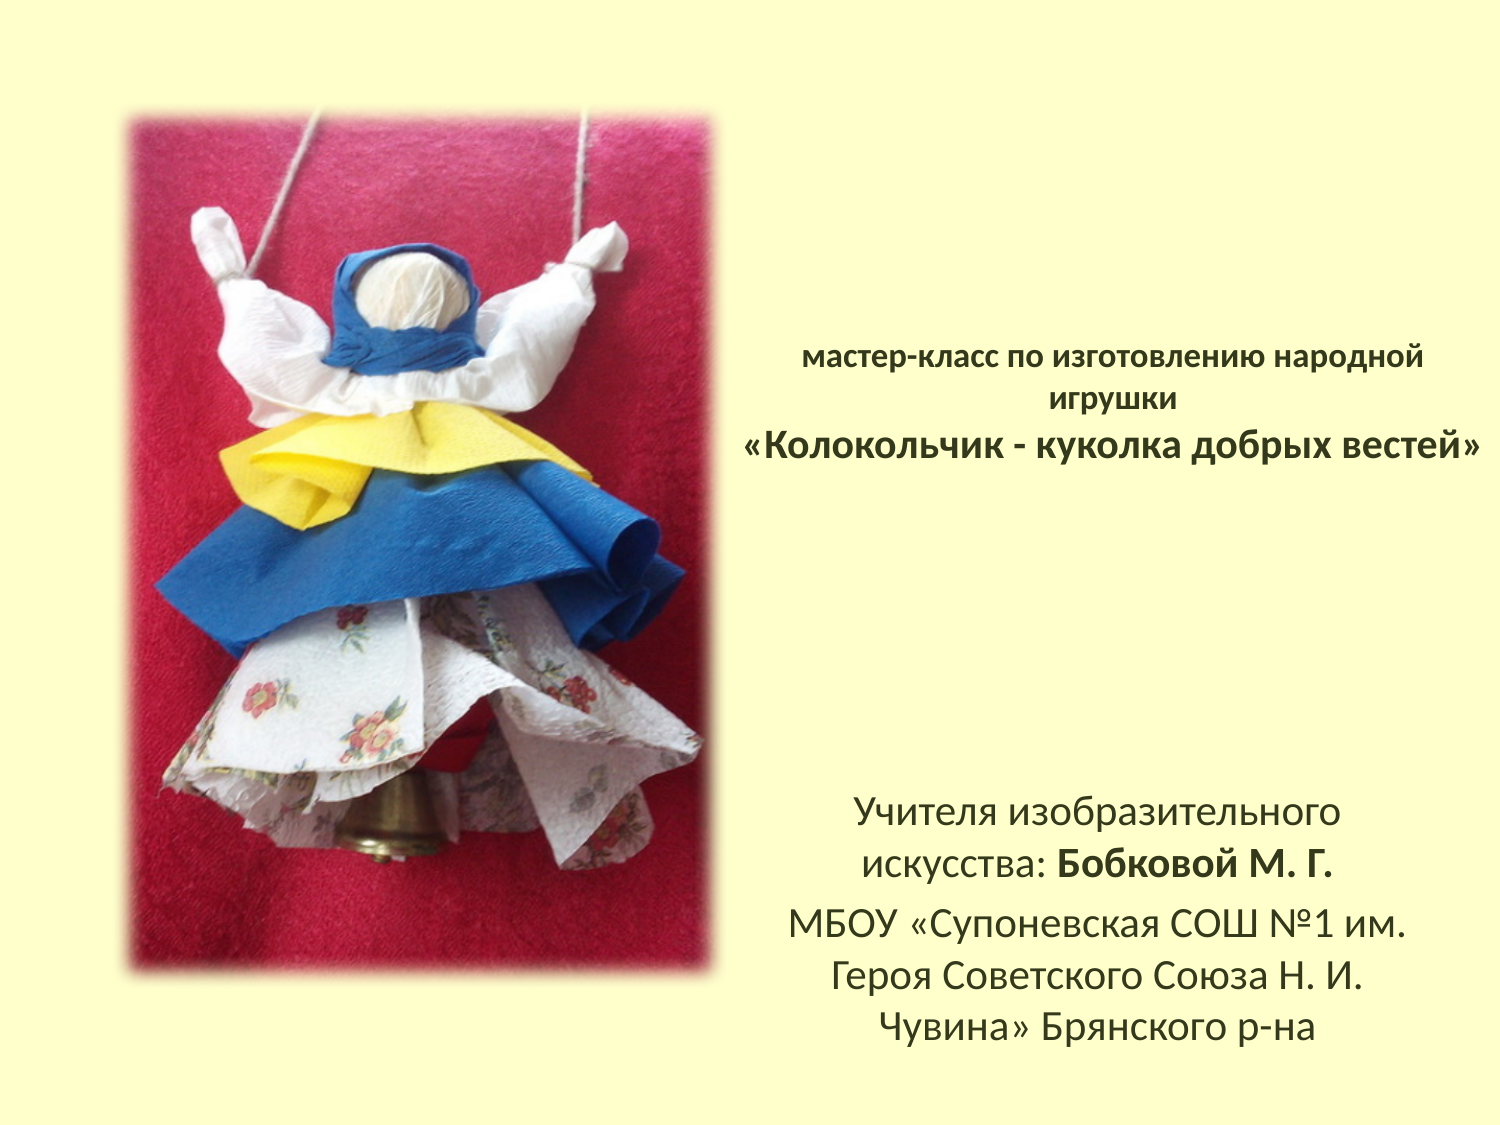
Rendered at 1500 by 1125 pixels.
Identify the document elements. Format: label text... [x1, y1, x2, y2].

title мастер-класс по изготовлению народной игрушки «Колокольчик - куколка добрых вестей» [730, 278, 1500, 521]
picture [111, 101, 727, 988]
subtitle Учителя изобразительного искусства: Бобковой М. Г. МБОУ «Супоневская СОШ №1 им. Героя Советского Союза Н. И. Чувина» Брянского р-на [761, 775, 1434, 1063]
